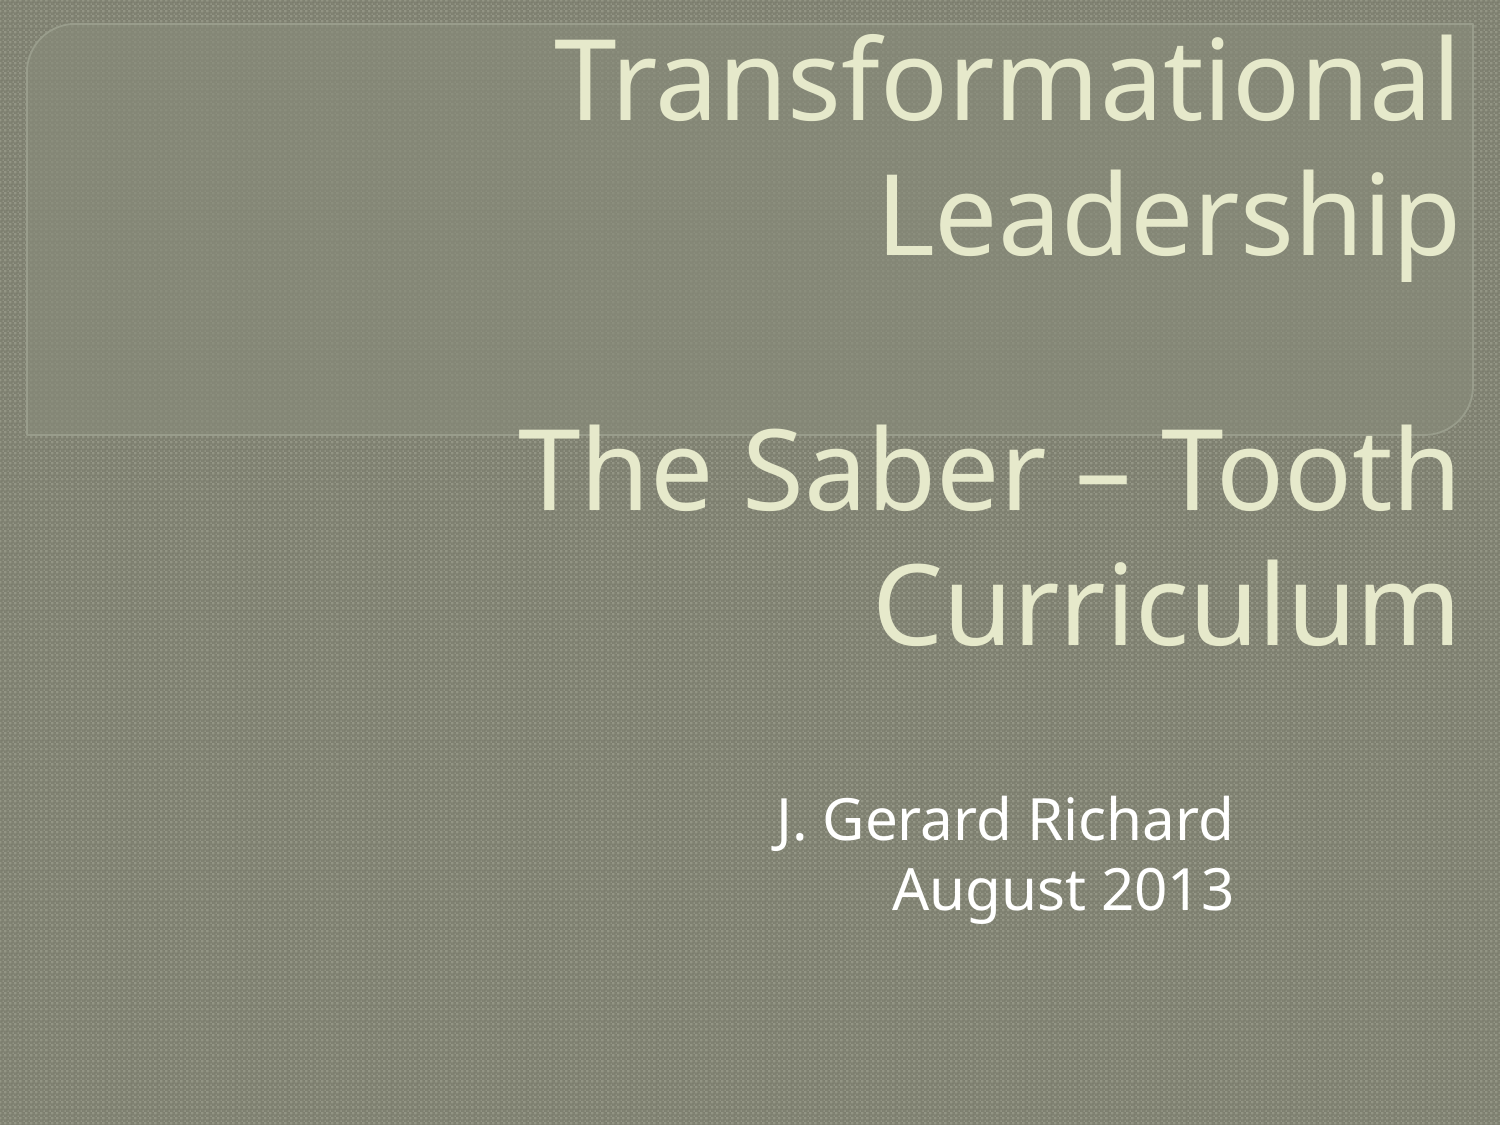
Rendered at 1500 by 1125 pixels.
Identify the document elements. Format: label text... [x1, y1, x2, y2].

subtitle J. Gerard Richard August 2013 [225, 774, 1275, 1063]
title Transformational Leadership The Saber – Tooth Curriculum [0, 200, 1500, 675]
